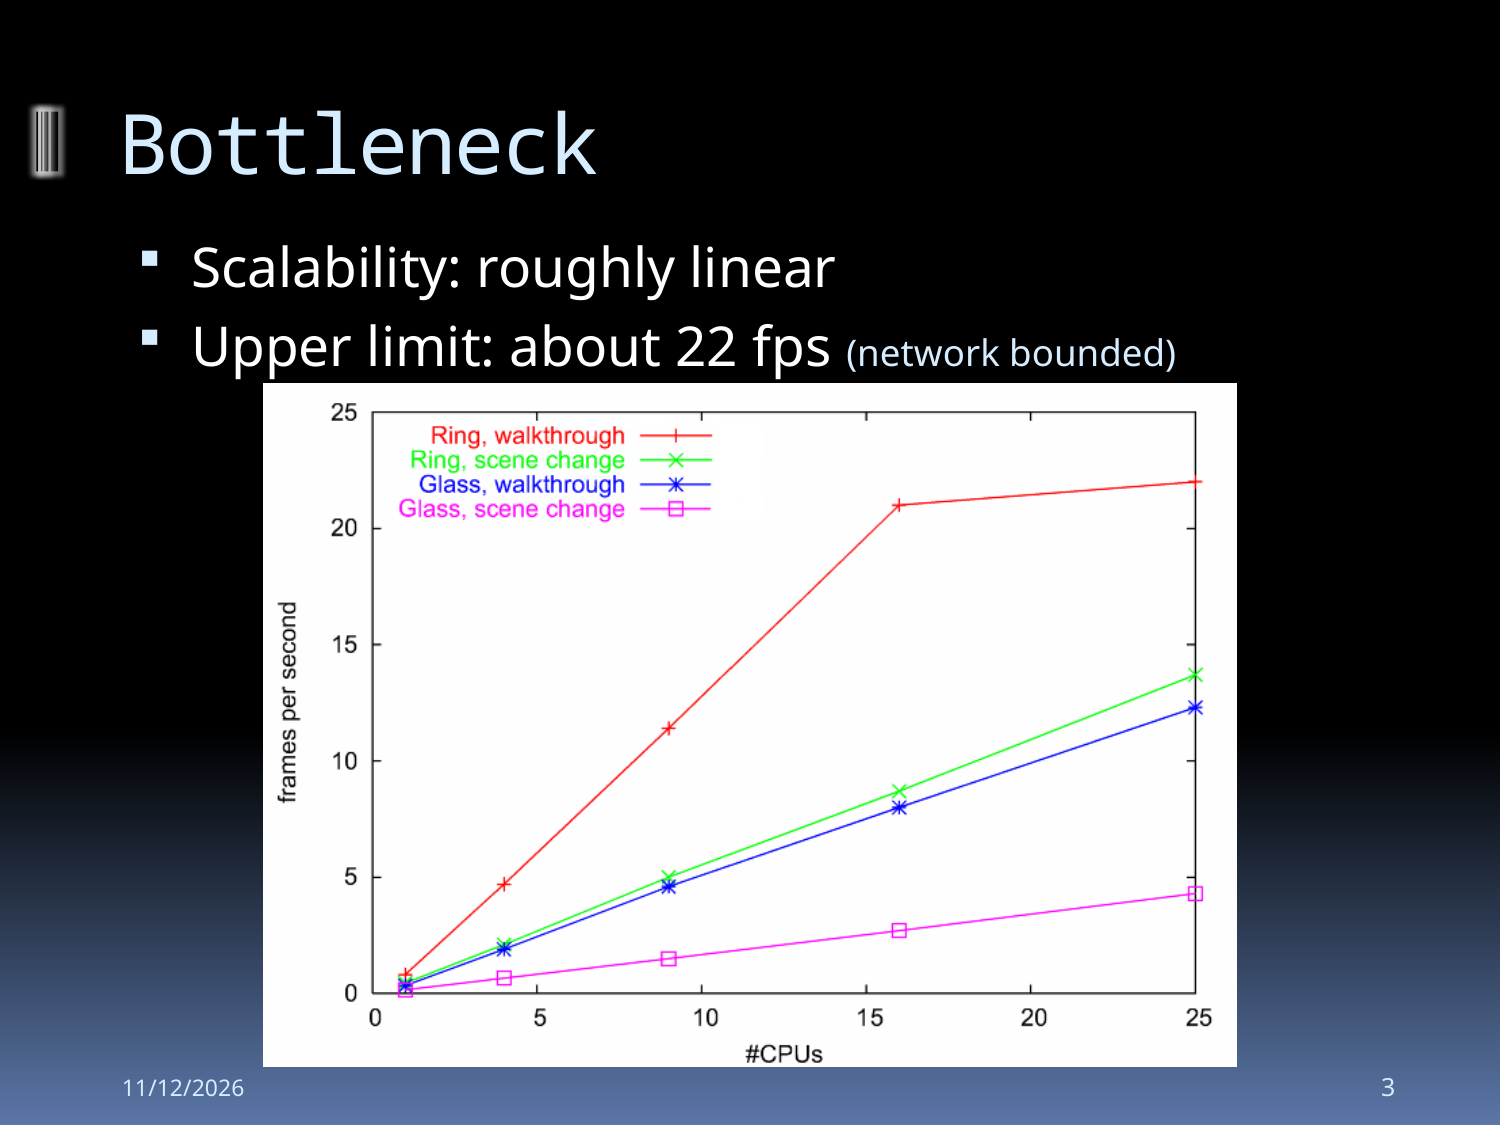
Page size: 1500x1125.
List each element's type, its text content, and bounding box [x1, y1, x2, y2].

slide_number 3 [1366, 1052, 1442, 1113]
picture [263, 383, 1237, 1067]
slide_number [107, 1052, 457, 1113]
title Bottleneck [103, 83, 1379, 234]
text_box Scalability: roughly linear Upper limit: about 22 fps (network bounded) [112, 224, 1388, 386]
